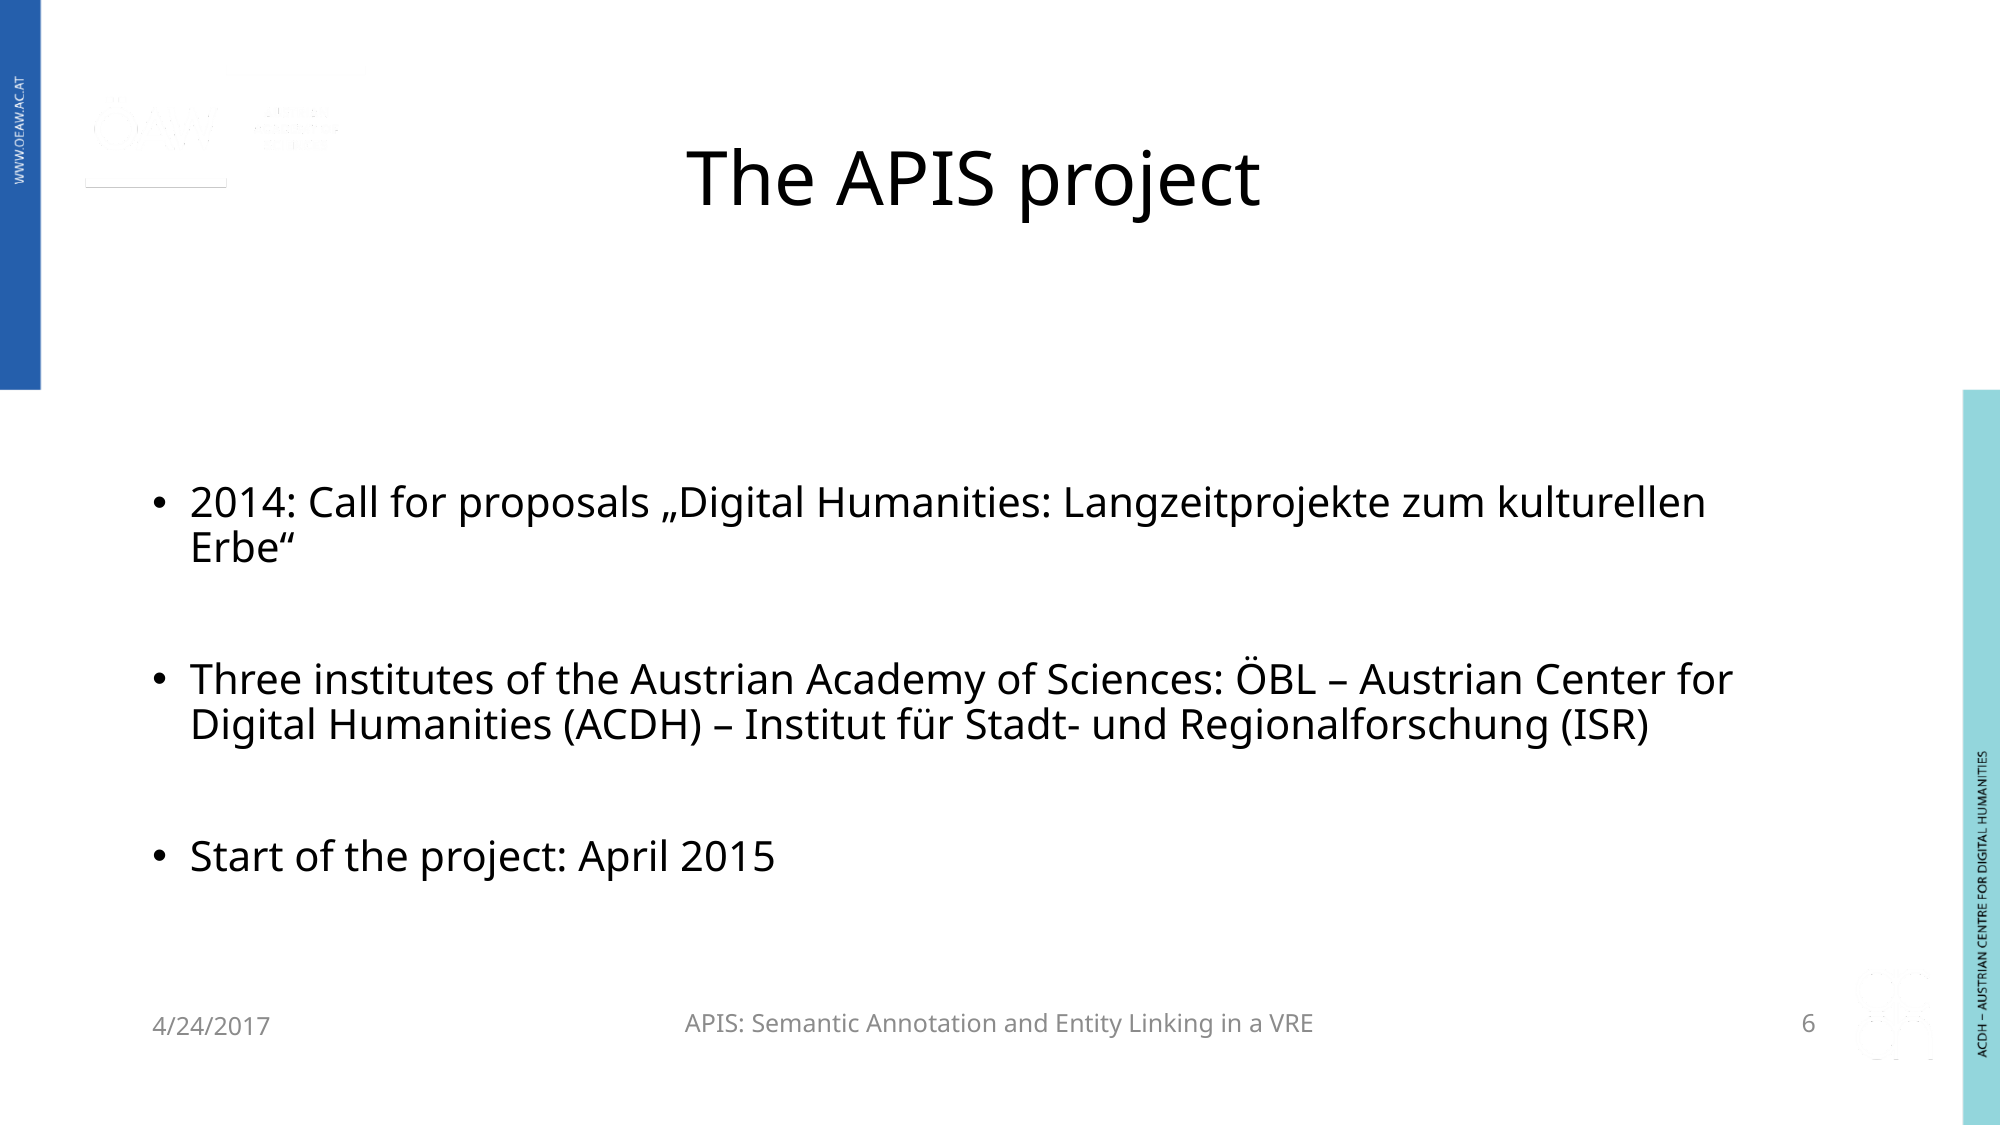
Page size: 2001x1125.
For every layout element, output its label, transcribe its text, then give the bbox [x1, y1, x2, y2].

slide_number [137, 995, 588, 1055]
picture [0, 0, 2000, 1125]
slide_number 6 [1412, 995, 1831, 1055]
list 2014: Call for proposals „Digital Humanities: Langzeitprojekte zum kulturellen Erbe“ Three institutes of the Austrian Academy of Sciences: ÖBL – Austrian Center for Digital Humanities (ACDH) – Institut für Stadt- und Regionalforschung (ISR) Start of the project: April 2015 [137, 337, 1831, 965]
title The APIS project [127, 146, 1822, 217]
footer APIS: Semantic Annotation and Entity Linking in a VRE [662, 995, 1338, 1055]
